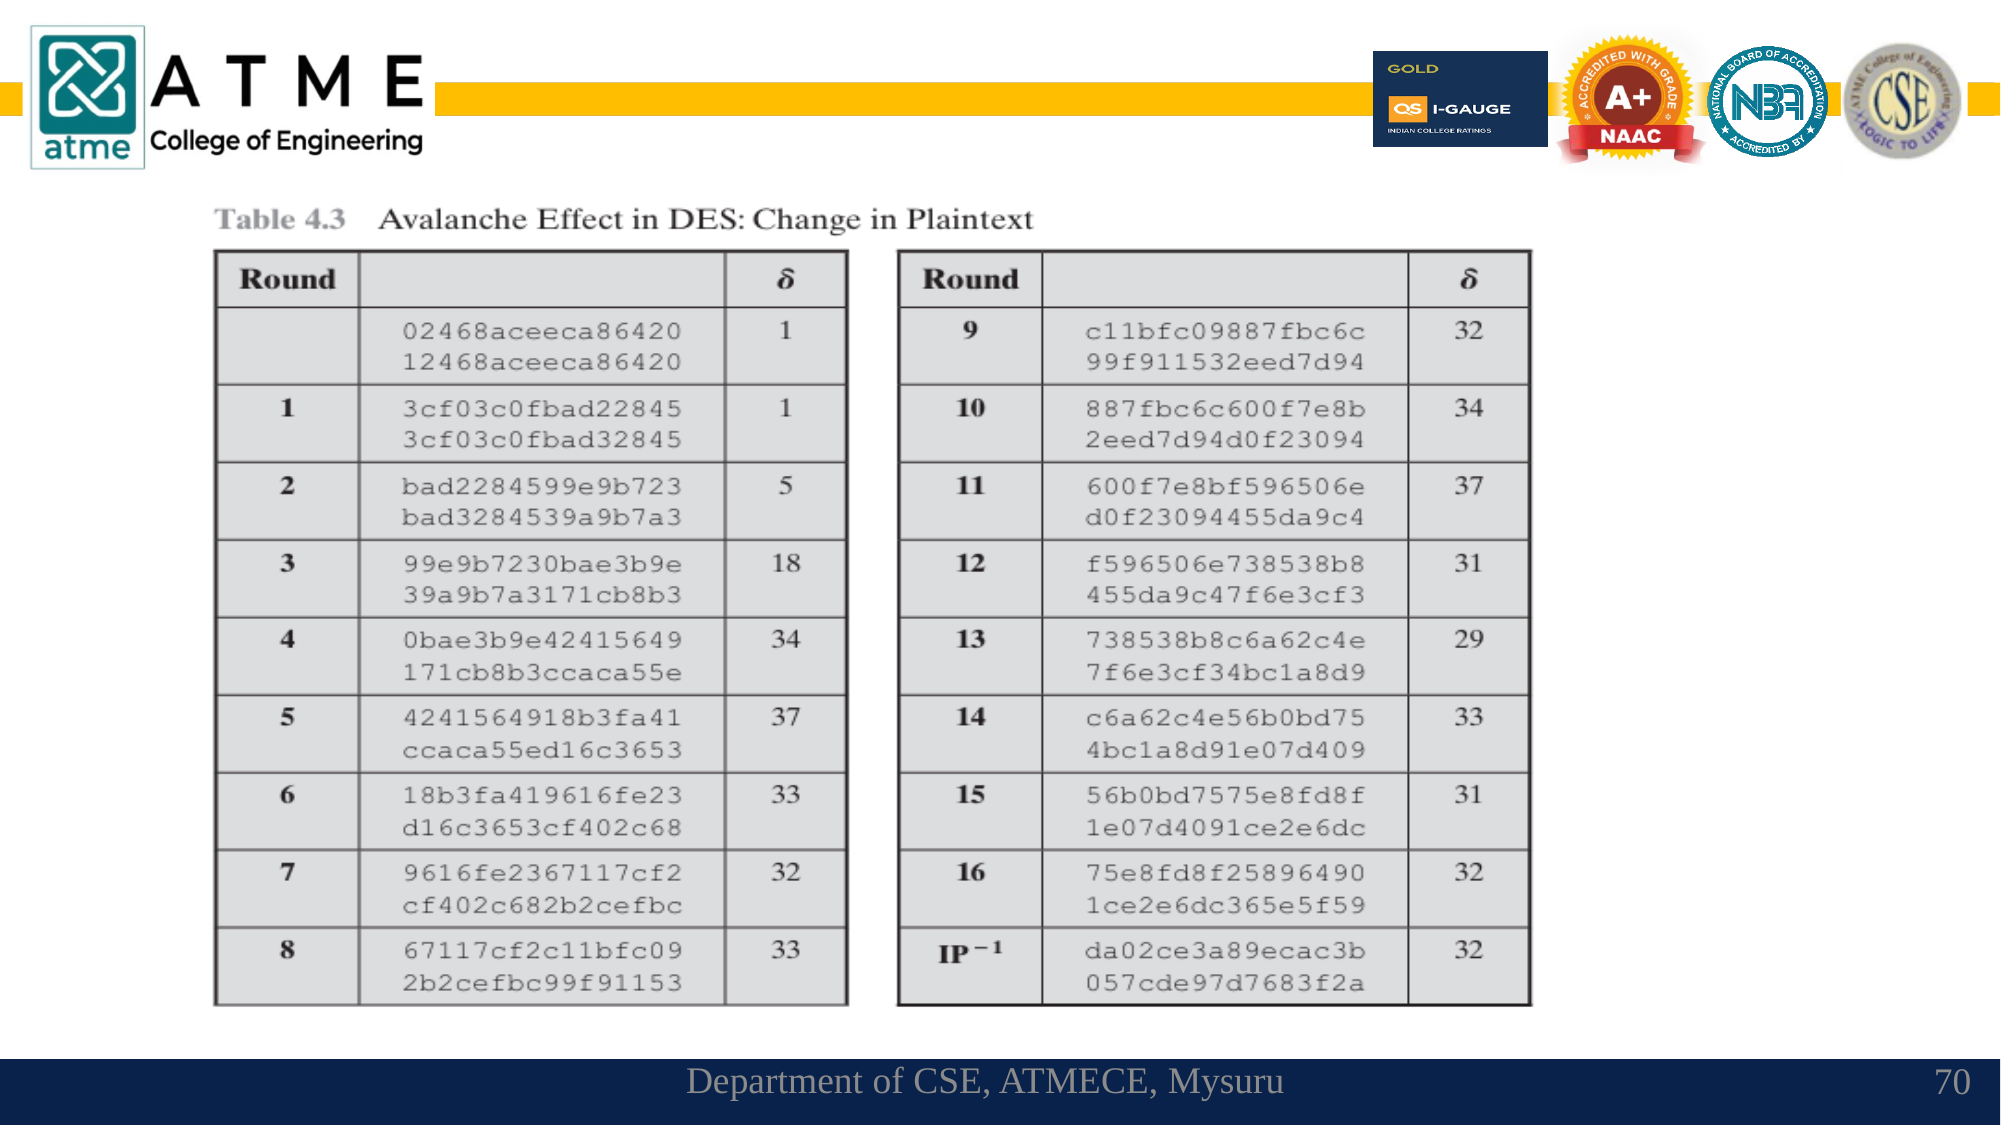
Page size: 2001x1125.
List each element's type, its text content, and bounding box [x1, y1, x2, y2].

picture [0, 1059, 2001, 1125]
picture [22, 15, 435, 178]
picture [1840, 26, 1968, 176]
picture [171, 192, 1565, 1042]
slide_number 70 [1511, 1057, 1972, 1103]
picture [1373, 20, 1828, 180]
footer Department of CSE, ATMECE, Mysuru [501, 1056, 1470, 1102]
